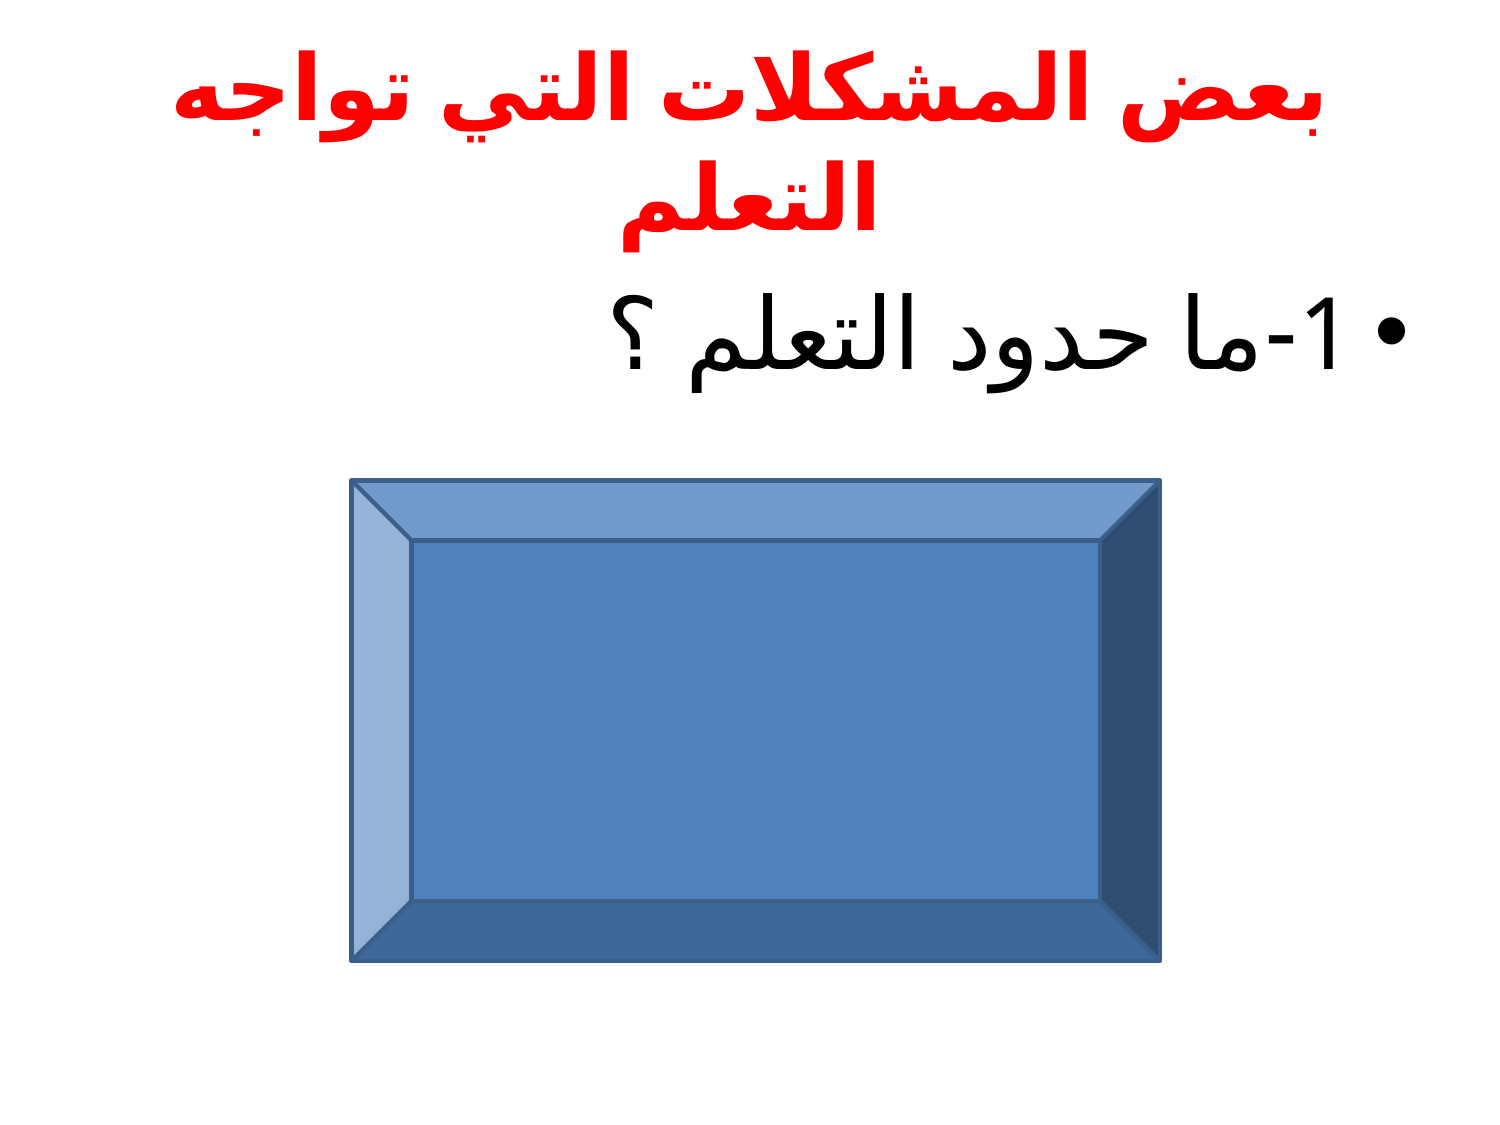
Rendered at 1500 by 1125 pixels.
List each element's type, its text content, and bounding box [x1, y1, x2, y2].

list 1-ما حدود التعلم ؟ [75, 262, 1425, 1005]
text_box [349, 478, 1162, 963]
title بعض المشكلات التي تواجه التعلم [75, 45, 1425, 233]
